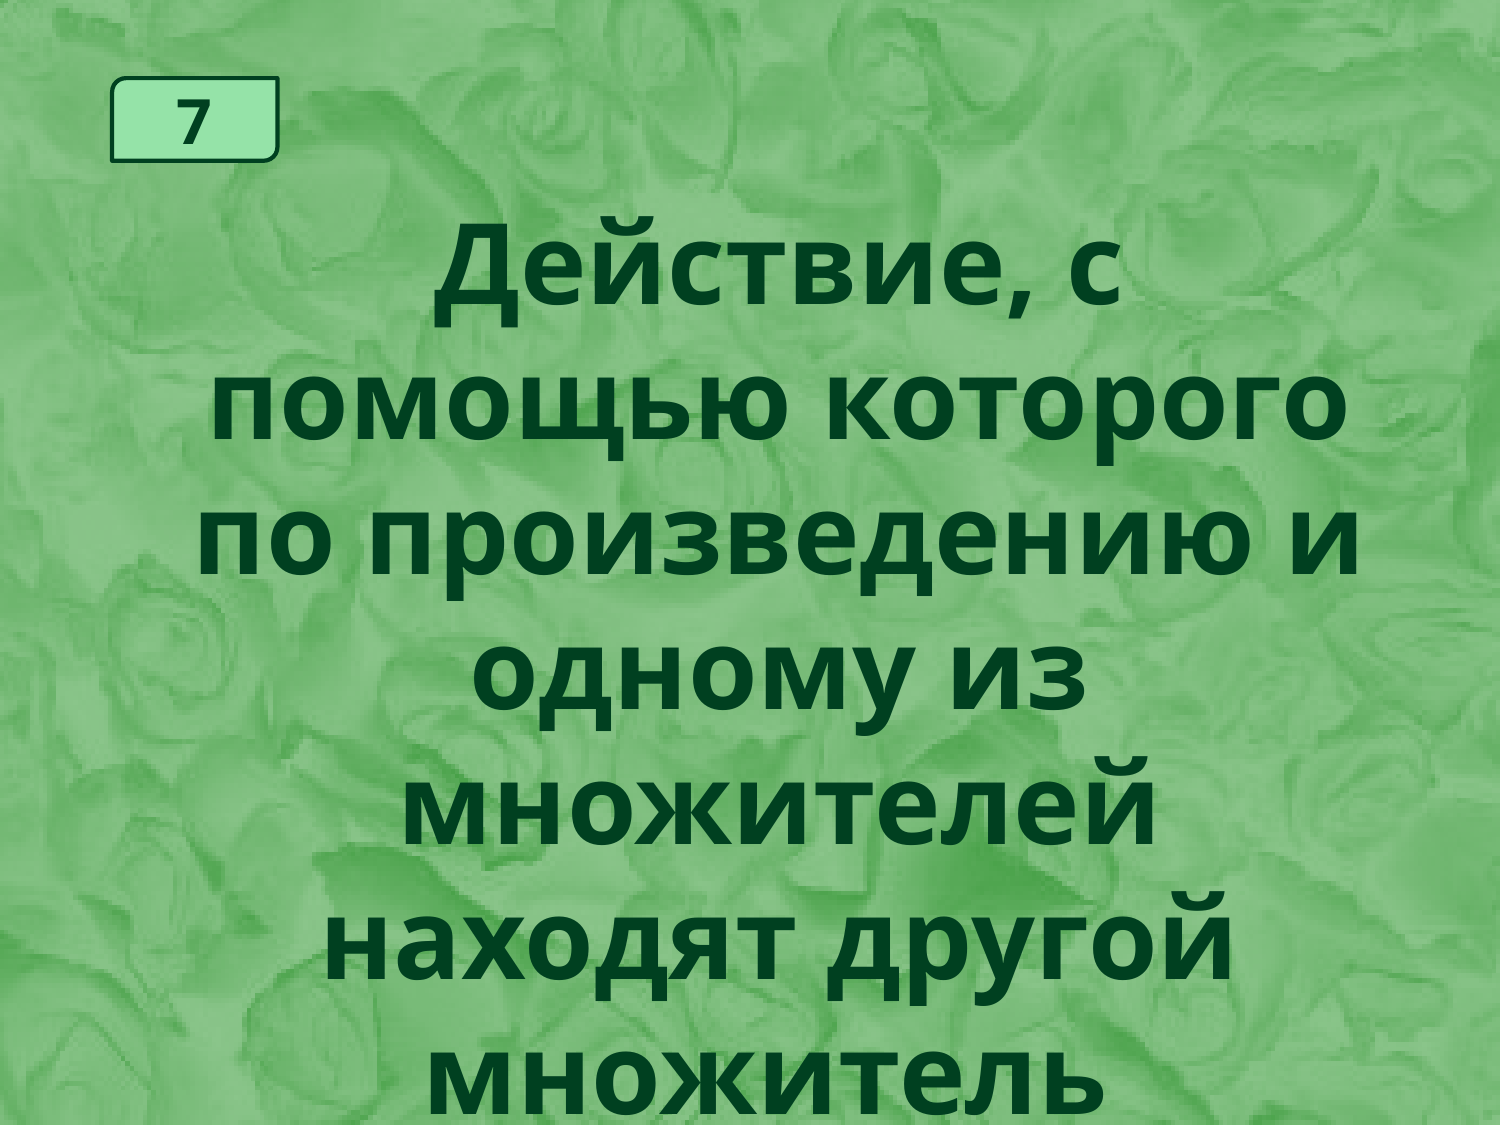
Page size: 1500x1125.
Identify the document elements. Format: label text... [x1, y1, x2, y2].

text_box Действие, с помощью которого по произведению и одному из множителей находят другой множитель [135, 184, 1424, 1125]
text_box 7 [109, 76, 280, 163]
